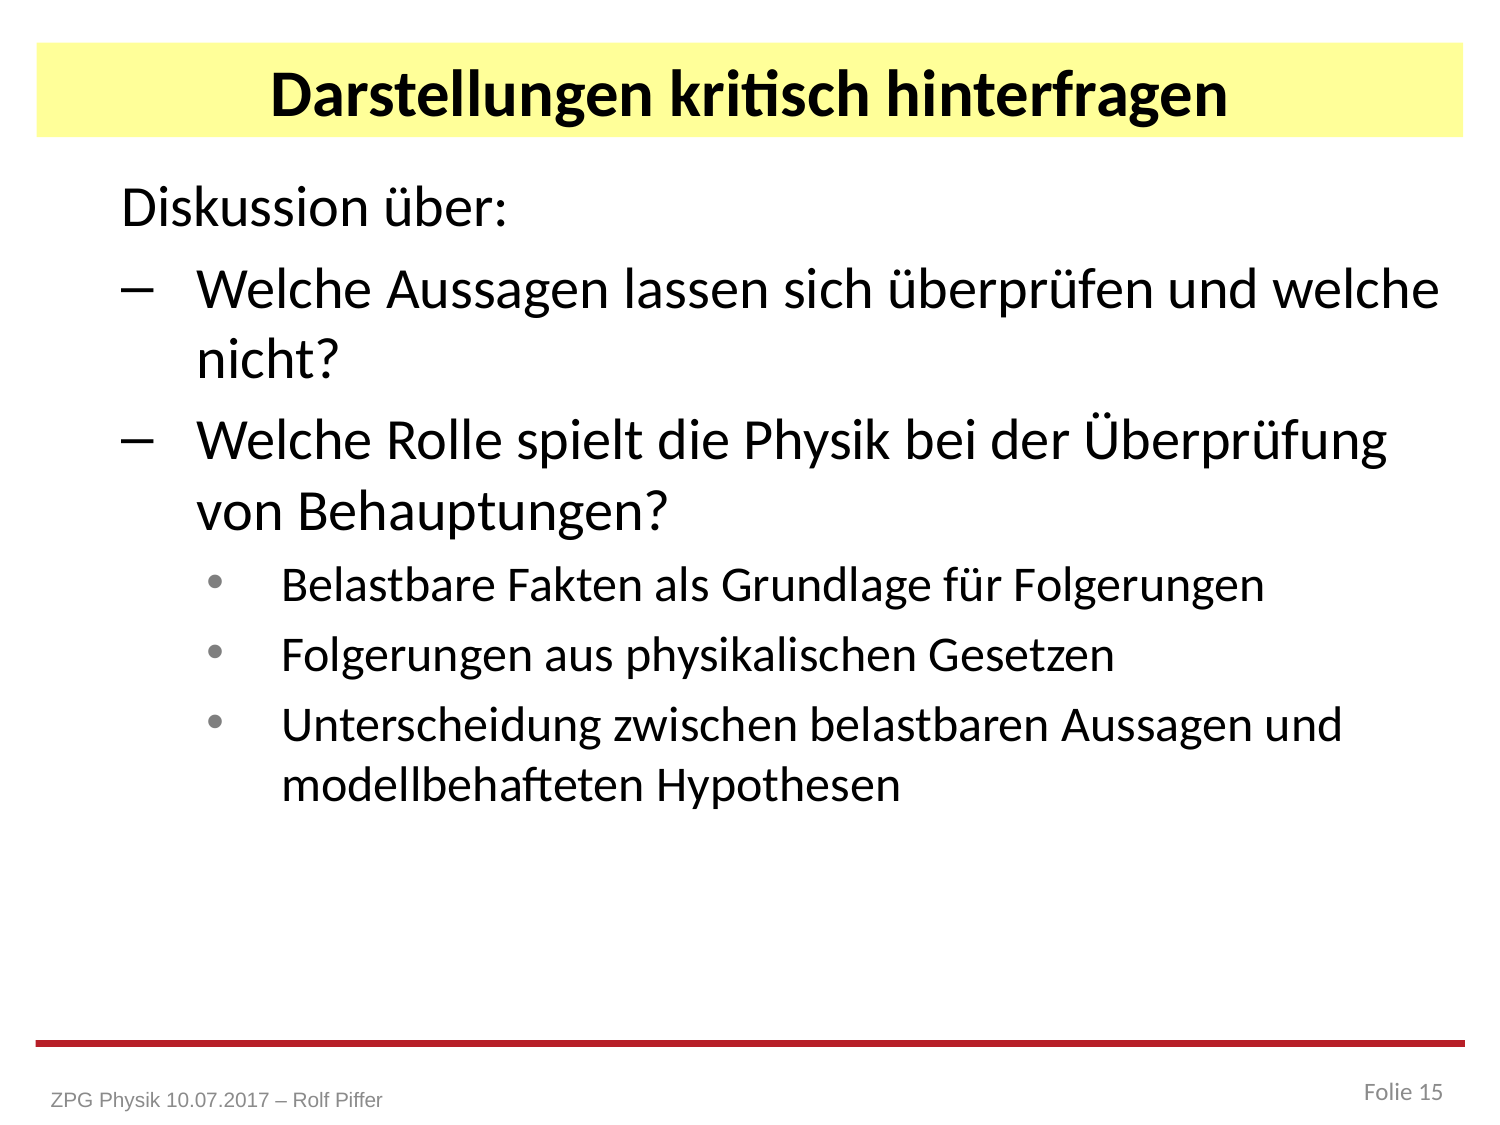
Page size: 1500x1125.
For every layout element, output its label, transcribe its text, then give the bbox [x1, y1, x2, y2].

title Darstellungen kritisch hinterfragen [41, 42, 1459, 149]
footer ZPG Physik 10.07.2017 – Rolf Piffer [35, 1069, 768, 1125]
list Diskussion über: Welche Aussagen lassen sich überprüfen und welche nicht? Welche Rolle spielt die Physik bei der Überprüfung von Behauptungen? Belastbare Fakten als Grundlage für Folgerungen Folgerungen aus physikalischen Gesetzen Unterscheidung zwischen belastbaren Aussagen und modellbehafteten Hypothesen [41, 160, 1459, 1024]
slide_number Folie 15 [1108, 1060, 1459, 1121]
